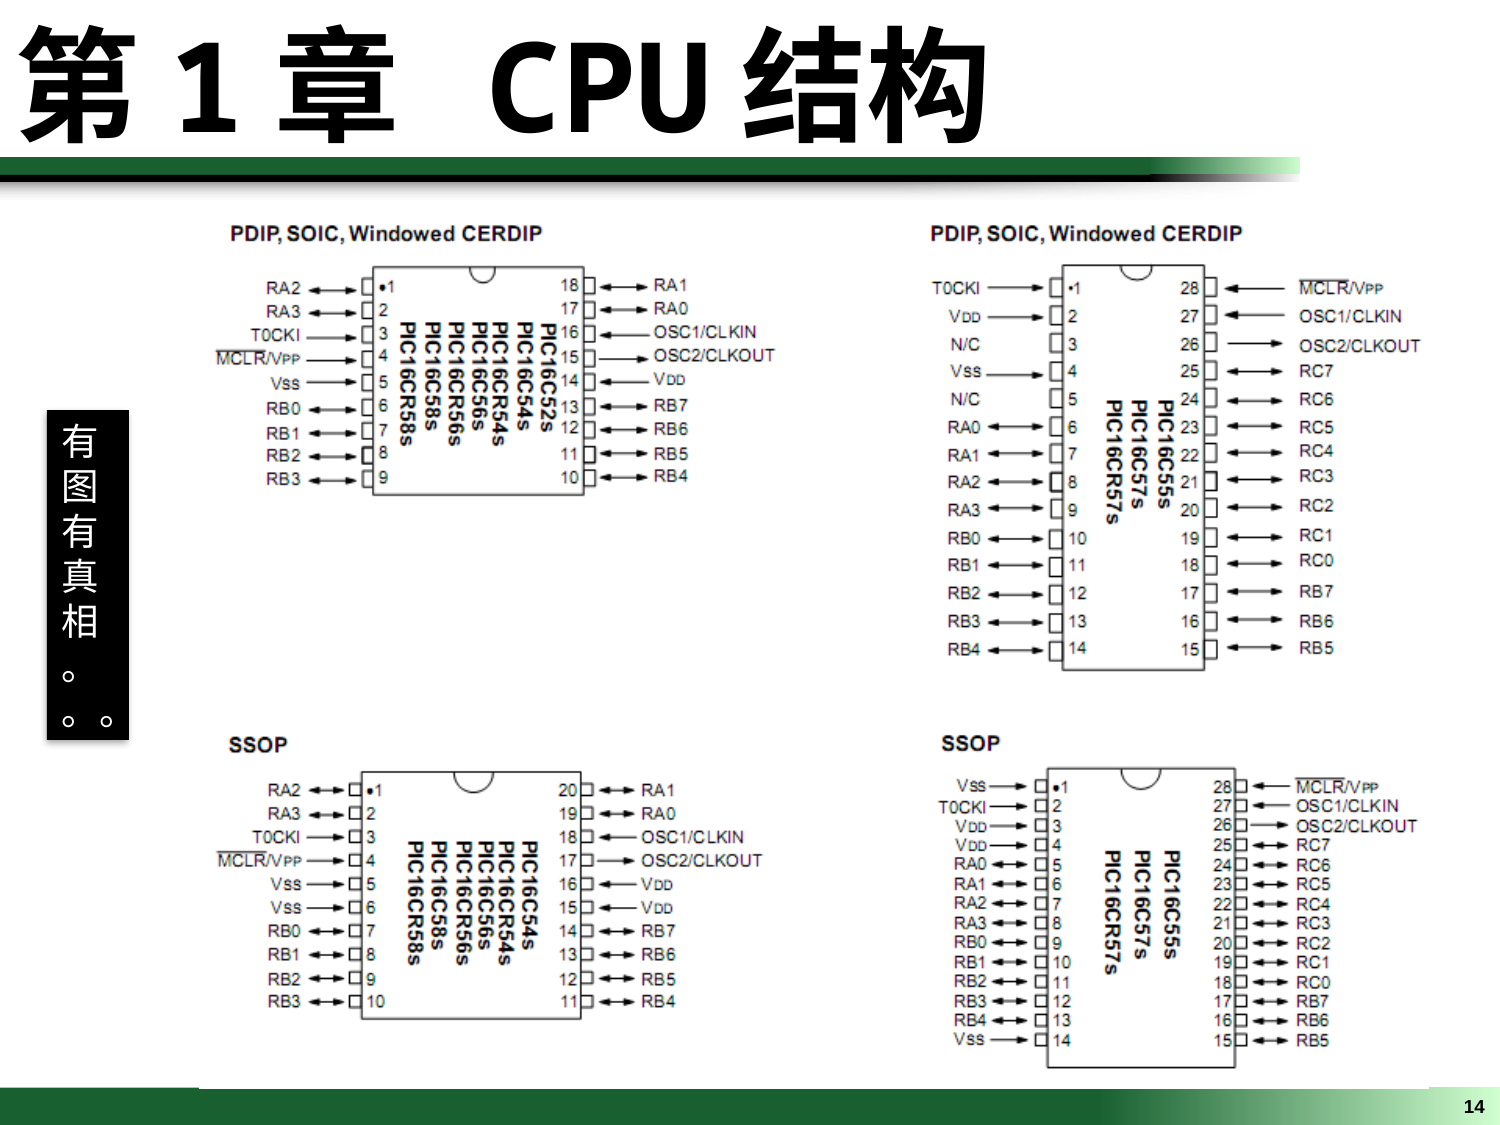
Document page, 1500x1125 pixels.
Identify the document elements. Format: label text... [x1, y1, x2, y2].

picture [0, 174, 1313, 200]
slide_number 14 [1437, 1087, 1500, 1125]
picture [198, 210, 1430, 1090]
text_box 有图有真相。。。 [46, 410, 129, 740]
text_box 第1章 CPU结构 [0, 0, 1260, 167]
